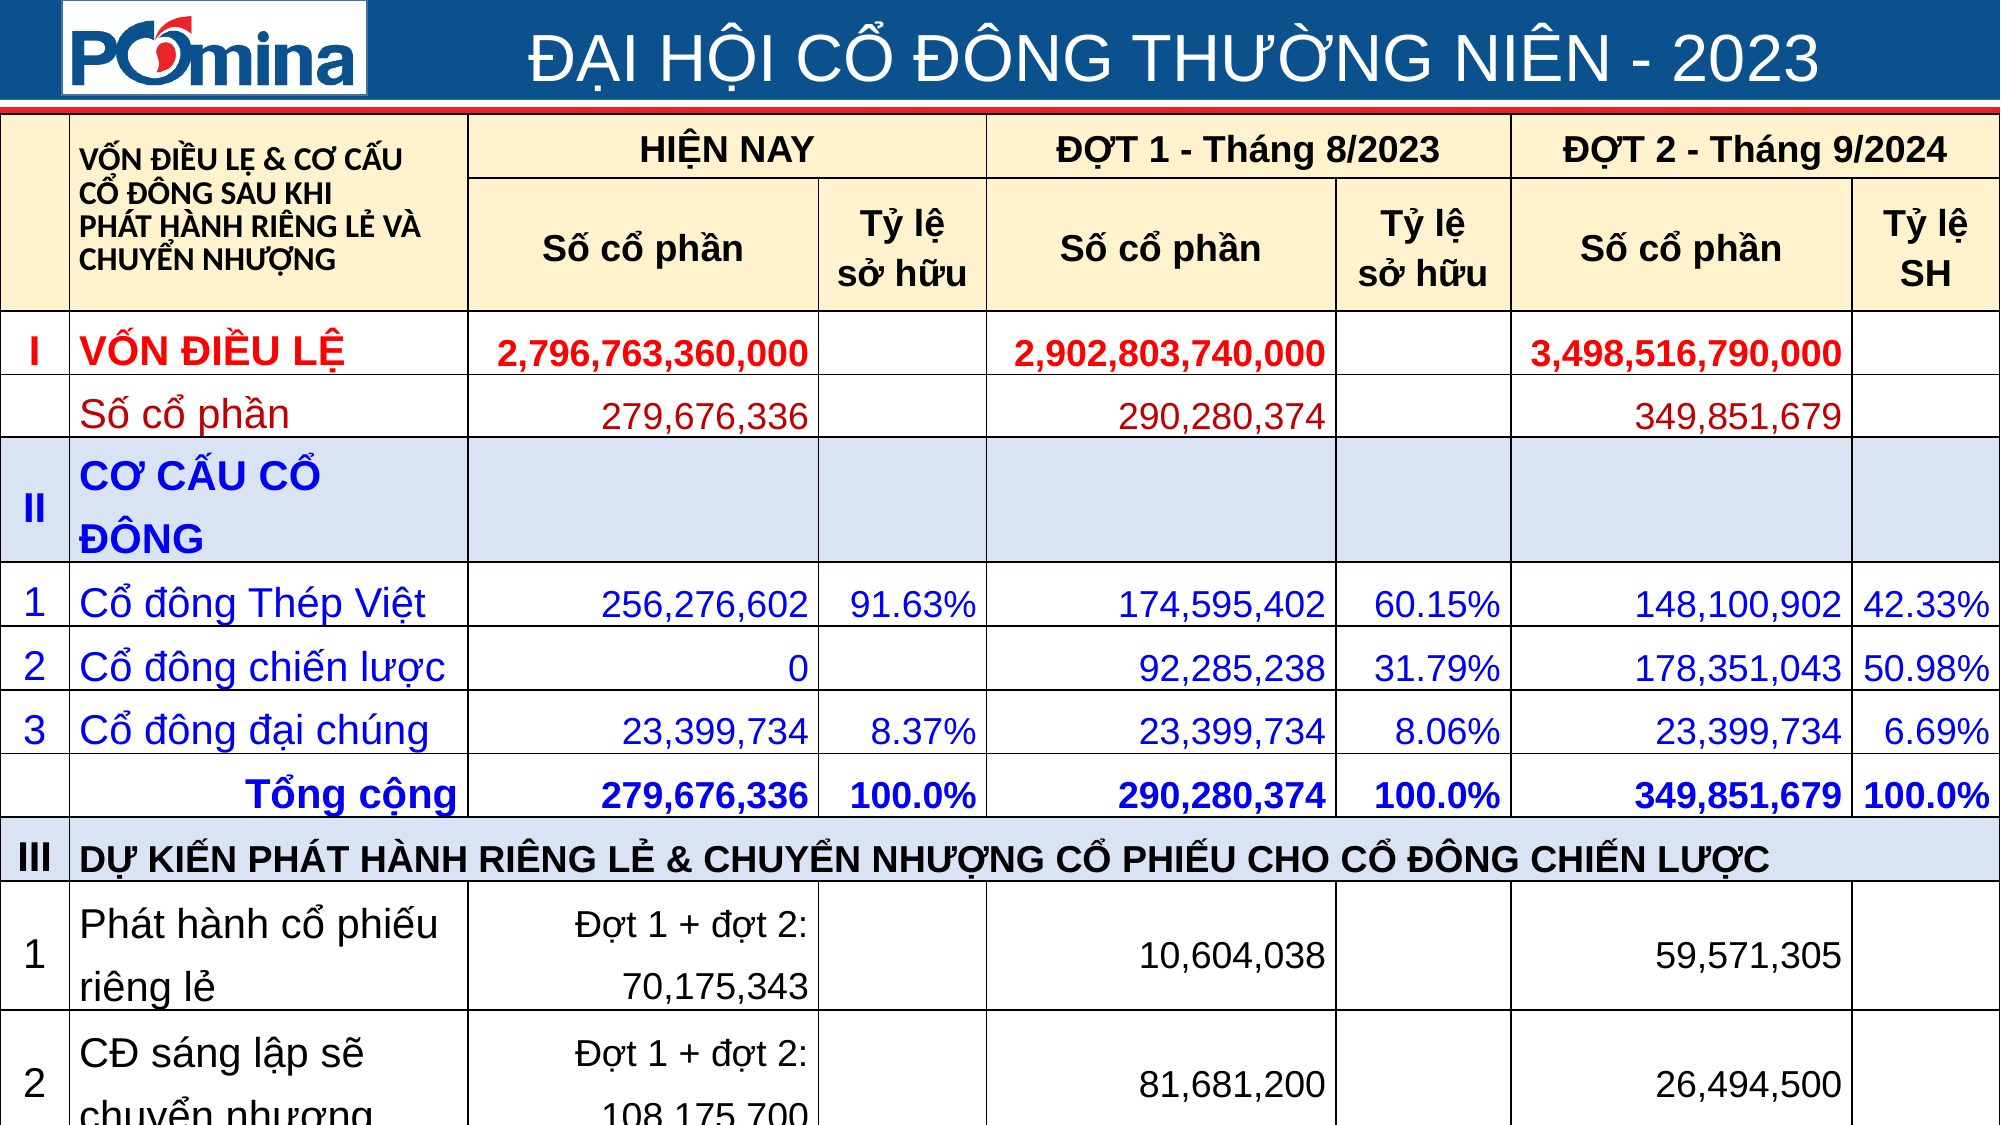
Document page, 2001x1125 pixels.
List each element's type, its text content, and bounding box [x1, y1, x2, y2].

picture [0, 0, 2000, 113]
table_cell [1337, 1011, 1510, 1125]
table_cell DỰ KIẾN PHÁT HÀNH RIÊNG LẺ & CHUYỂN NHƯỢNG CỔ PHIẾU CHO CỔ ĐÔNG CHIẾN LƯỢC [70, 818, 1999, 880]
table_cell 26,494,500 [1512, 1011, 1851, 1125]
table_cell [469, 438, 818, 561]
table_cell II [1, 438, 69, 561]
table_cell Cổ đông đại chúng [70, 691, 467, 753]
table_cell 1 [1, 563, 69, 625]
table_cell 100.0% [1337, 754, 1510, 816]
table_cell 349,851,679 [1512, 375, 1851, 436]
table_cell 290,280,374 [987, 754, 1335, 816]
table_cell [1337, 375, 1510, 436]
table_cell 279,676,336 [469, 754, 818, 816]
table_cell Cổ đông Thép Việt [70, 563, 467, 625]
table_cell 100.0% [819, 754, 986, 816]
table_cell [1853, 312, 1999, 374]
table_cell 60.15% [1337, 563, 1510, 625]
table_cell 2 [1, 627, 69, 689]
table_header HIỆN NAY [469, 115, 986, 177]
table_cell 10,604,038 [987, 882, 1335, 1009]
table_cell [1853, 1011, 1999, 1125]
table_cell 2 [1, 1011, 69, 1125]
table_cell 42.33% [1853, 563, 1999, 625]
table_cell [1, 375, 69, 436]
table_cell 2,796,763,360,000 [469, 312, 818, 374]
table_cell 349,851,679 [1512, 754, 1851, 816]
table_cell 92,285,238 [987, 627, 1335, 689]
table_cell 2,902,803,740,000 [987, 312, 1335, 374]
table_cell 148,100,902 [1512, 563, 1851, 625]
table_cell [1337, 882, 1510, 1009]
table_cell Đợt 1 + đợt 2: 108,175,700 [469, 1011, 818, 1125]
table_cell Tỷ lệ sở hữu [1337, 179, 1510, 310]
table_cell 3 [1, 691, 69, 753]
table_cell 3,498,516,790,000 [1512, 312, 1851, 374]
table_cell VỐN ĐIỀU LỆ [70, 312, 467, 374]
table_cell Phát hành cổ phiếu riêng lẻ [70, 882, 467, 1009]
table_cell 23,399,734 [1512, 691, 1851, 753]
table_header [1, 115, 69, 310]
table_cell [1337, 438, 1510, 561]
table_cell [1853, 882, 1999, 1009]
table_cell [819, 882, 986, 1009]
table_cell [819, 627, 986, 689]
table_header VỐN ĐIỀU LỆ & CƠ CẤU CỔ ĐÔNG SAU KHI PHÁT HÀNH RIÊNG LẺ VÀ CHUYỂN NHƯỢNG [70, 115, 467, 310]
table_cell Số cổ phần [987, 179, 1335, 310]
table_cell CƠ CẤU CỔ ĐÔNG [70, 438, 467, 561]
table_cell Tỷ lệ SH [1853, 179, 1999, 310]
table_cell 8.37% [819, 691, 986, 753]
table_cell [1, 754, 69, 816]
table_cell [1853, 438, 1999, 561]
table_cell Số cổ phần [469, 179, 818, 310]
table_cell 6.69% [1853, 691, 1999, 753]
table_cell 256,276,602 [469, 563, 818, 625]
table_cell 31.79% [1337, 627, 1510, 689]
table_cell Tổng cộng [70, 754, 467, 816]
table_cell 59,571,305 [1512, 882, 1851, 1009]
table_cell 50.98% [1853, 627, 1999, 689]
table_cell [819, 1011, 986, 1125]
table_cell III [1, 818, 69, 880]
table_header ĐỢT 2 - Tháng 9/2024 [1512, 115, 1999, 177]
table_cell 91.63% [819, 563, 986, 625]
table_cell 23,399,734 [987, 691, 1335, 753]
table_cell I [1, 312, 69, 374]
table_cell [987, 438, 1335, 561]
table_cell 8.06% [1337, 691, 1510, 753]
table_cell 279,676,336 [469, 375, 818, 436]
table_cell [819, 312, 986, 374]
table_cell CĐ sáng lập sẽ chuyển nhượng [70, 1011, 467, 1125]
table_cell 23,399,734 [469, 691, 818, 753]
table_cell 1 [1, 882, 69, 1009]
table_cell 178,351,043 [1512, 627, 1851, 689]
table_cell [819, 375, 986, 436]
table_cell Số cổ phần [70, 375, 467, 436]
table_cell [1512, 438, 1851, 561]
table_cell 290,280,374 [987, 375, 1335, 436]
table_cell Tỷ lệ sở hữu [819, 179, 986, 310]
table_cell Số cổ phần [1512, 179, 1851, 310]
table_cell [1853, 375, 1999, 436]
table_cell 0 [469, 627, 818, 689]
table_cell Cổ đông chiến lược [70, 627, 467, 689]
table_cell [1337, 312, 1510, 374]
table_cell Đợt 1 + đợt 2: 70,175,343 [469, 882, 818, 1009]
table_cell 100.0% [1853, 754, 1999, 816]
table_cell 81,681,200 [987, 1011, 1335, 1125]
table_header ĐỢT 1 - Tháng 8/2023 [987, 115, 1510, 177]
table_cell [819, 438, 986, 561]
table_cell 174,595,402 [987, 563, 1335, 625]
